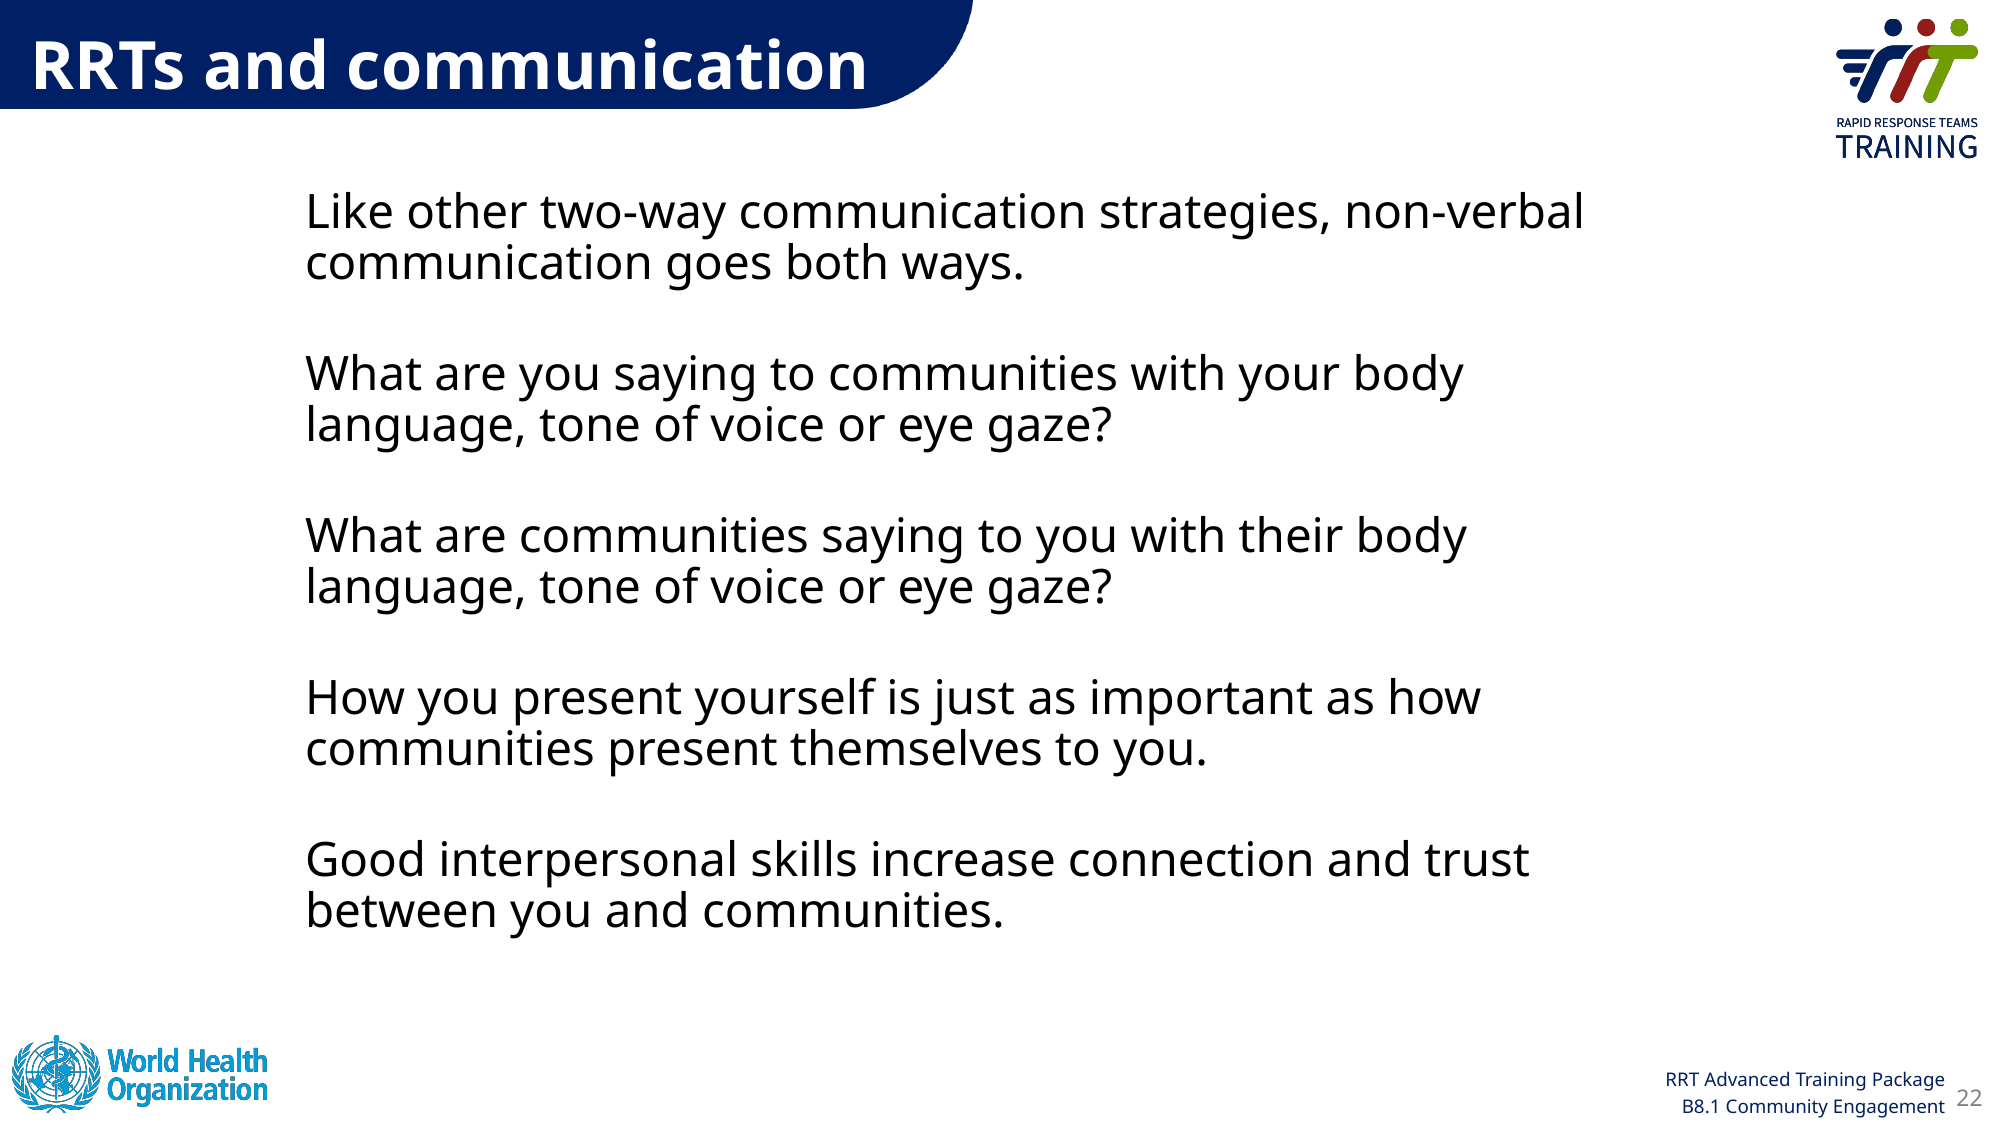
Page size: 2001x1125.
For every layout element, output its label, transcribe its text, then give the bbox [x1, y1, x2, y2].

picture [59, 1035, 267, 1113]
text_box RRTs and communication [22, 15, 1490, 122]
picture [71, 1053, 90, 1091]
picture [34, 1054, 43, 1078]
picture [0, 0, 974, 109]
picture [36, 1088, 78, 1105]
picture [24, 1054, 36, 1087]
picture [30, 1083, 37, 1091]
picture [1835, 19, 1978, 167]
picture [50, 1108, 62, 1113]
picture [46, 1056, 54, 1062]
picture [22, 1062, 26, 1077]
picture [12, 1083, 48, 1113]
list Like other two-way communication strategies, non-verbal communication goes both ways. What are you saying to communities with your body language, tone of voice or eye gaze? What are communities saying to you with their body language, tone of voice or eye gaze? How you present yourself is just as important as how communities present themselves to you. Good interpersonal skills increase connection and trust between you and communities. [297, 156, 1703, 969]
picture [12, 1035, 54, 1068]
picture [40, 1062, 47, 1070]
